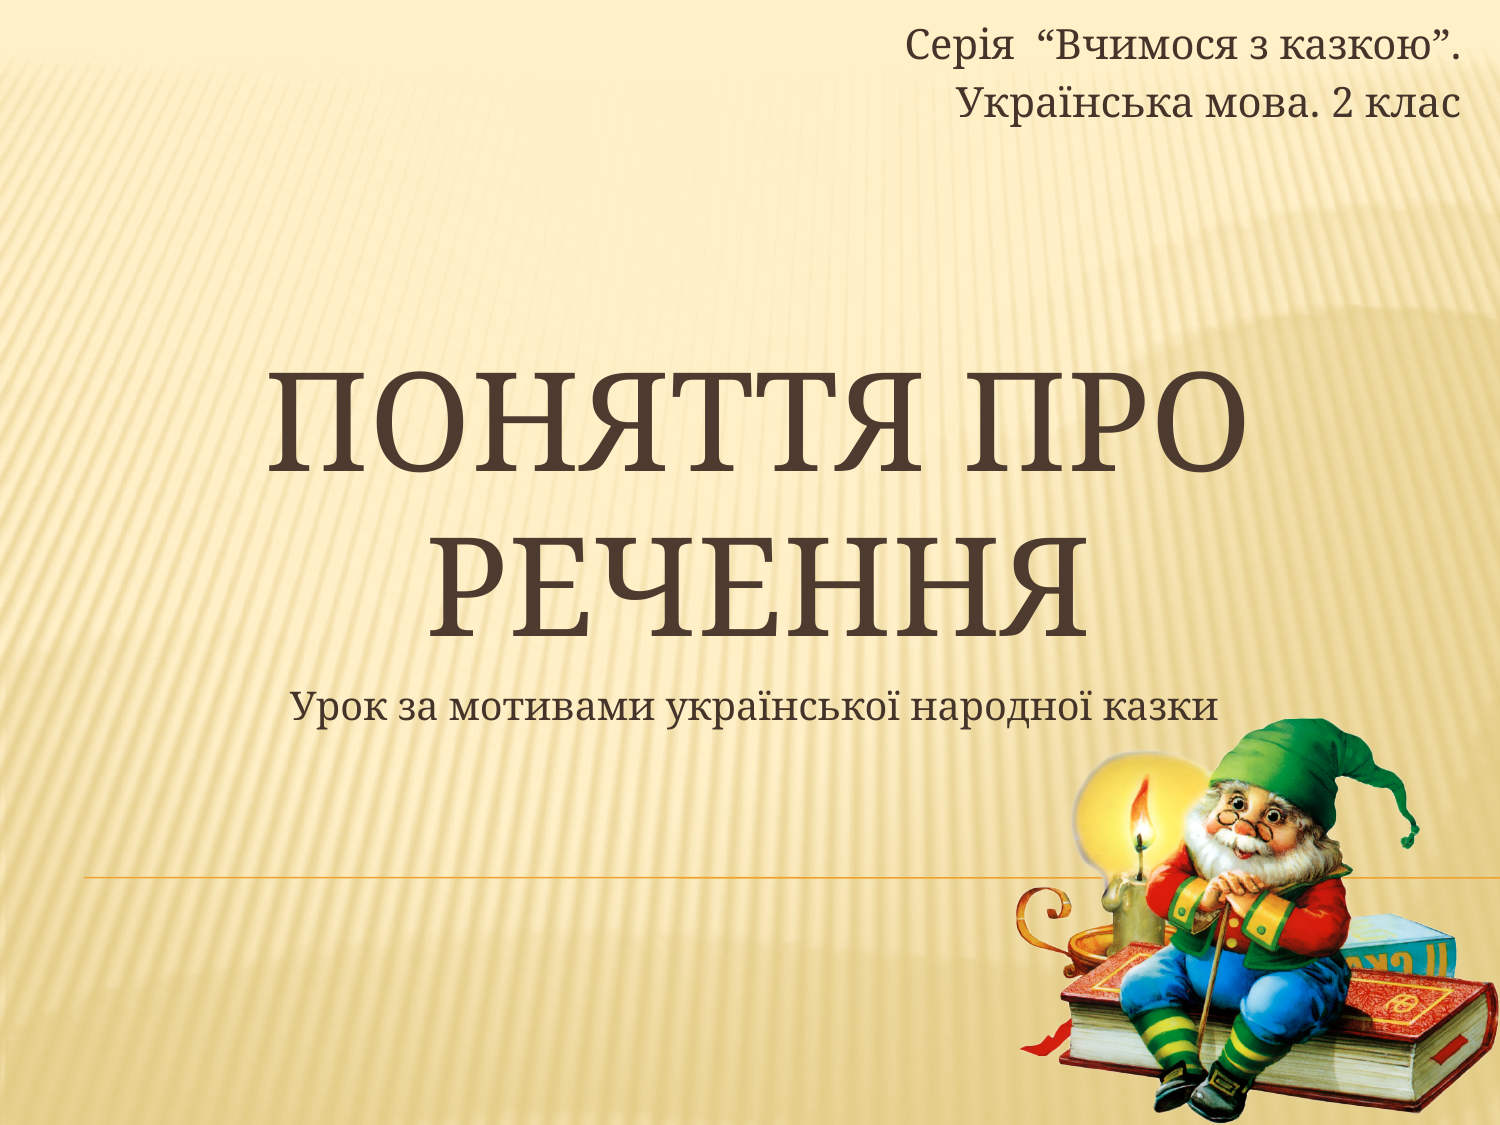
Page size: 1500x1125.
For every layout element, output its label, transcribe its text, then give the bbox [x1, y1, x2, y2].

picture [1009, 715, 1500, 1125]
title Поняття про речення [64, 326, 1453, 527]
subtitle Серія “Вчимося з казкою”. Українська мова. 2 клас [856, 42, 1476, 134]
text_box Урок за мотивами української народної казки [242, 645, 1235, 737]
